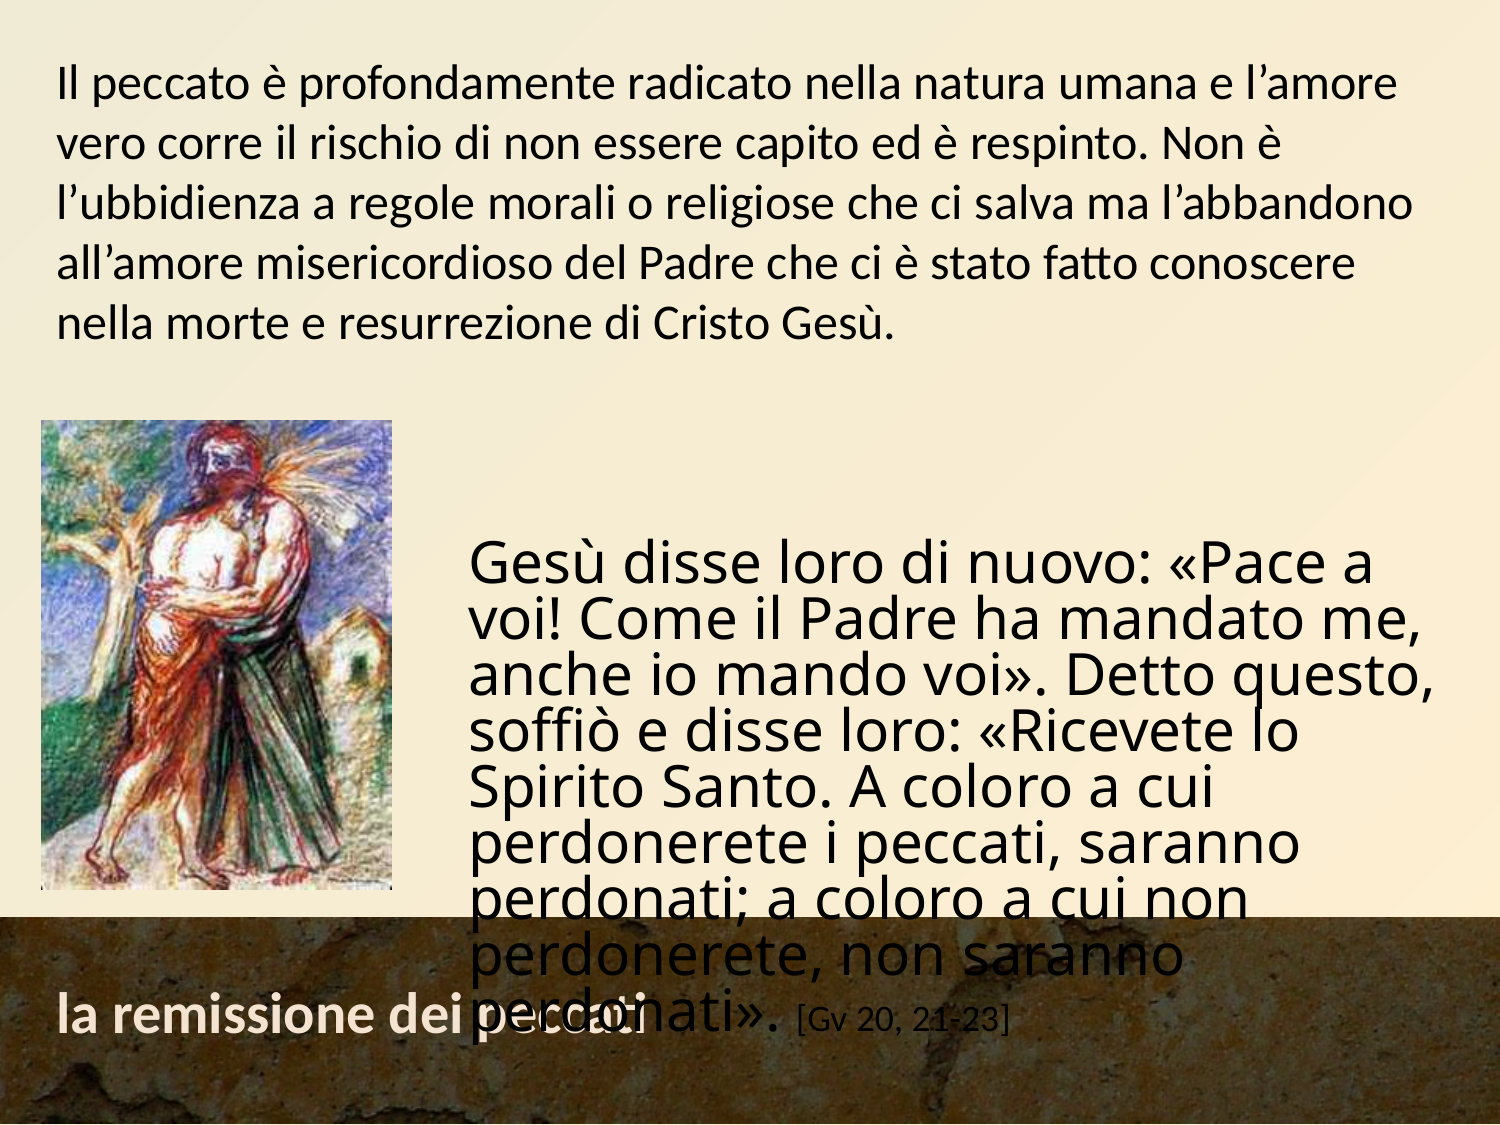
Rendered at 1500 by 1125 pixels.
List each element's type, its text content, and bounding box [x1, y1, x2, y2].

text_box la remissione dei peccati [41, 968, 1436, 1053]
picture [41, 420, 393, 890]
text_box Il peccato è profondamente radicato nella natura umana e l’amore vero corre il rischio di non essere capito ed è respinto. Non è l’ubbidienza a regole morali o religiose che ci salva ma l’abbandono all’amore misericordioso del Padre che ci è stato fatto conoscere nella morte e resurrezione di Cristo Gesù. [41, 42, 1435, 358]
text_box Gesù disse loro di nuovo: «Pace a voi! Come il Padre ha mandato me, anche io mando voi». Detto questo, soffiò e disse loro: «Ricevete lo Spirito Santo. A coloro a cui perdonerete i peccati, saranno perdonati; a coloro a cui non perdonerete, non saranno perdonati». [Gv 20, 21-23] [453, 531, 1470, 1051]
picture [0, 917, 1500, 1124]
